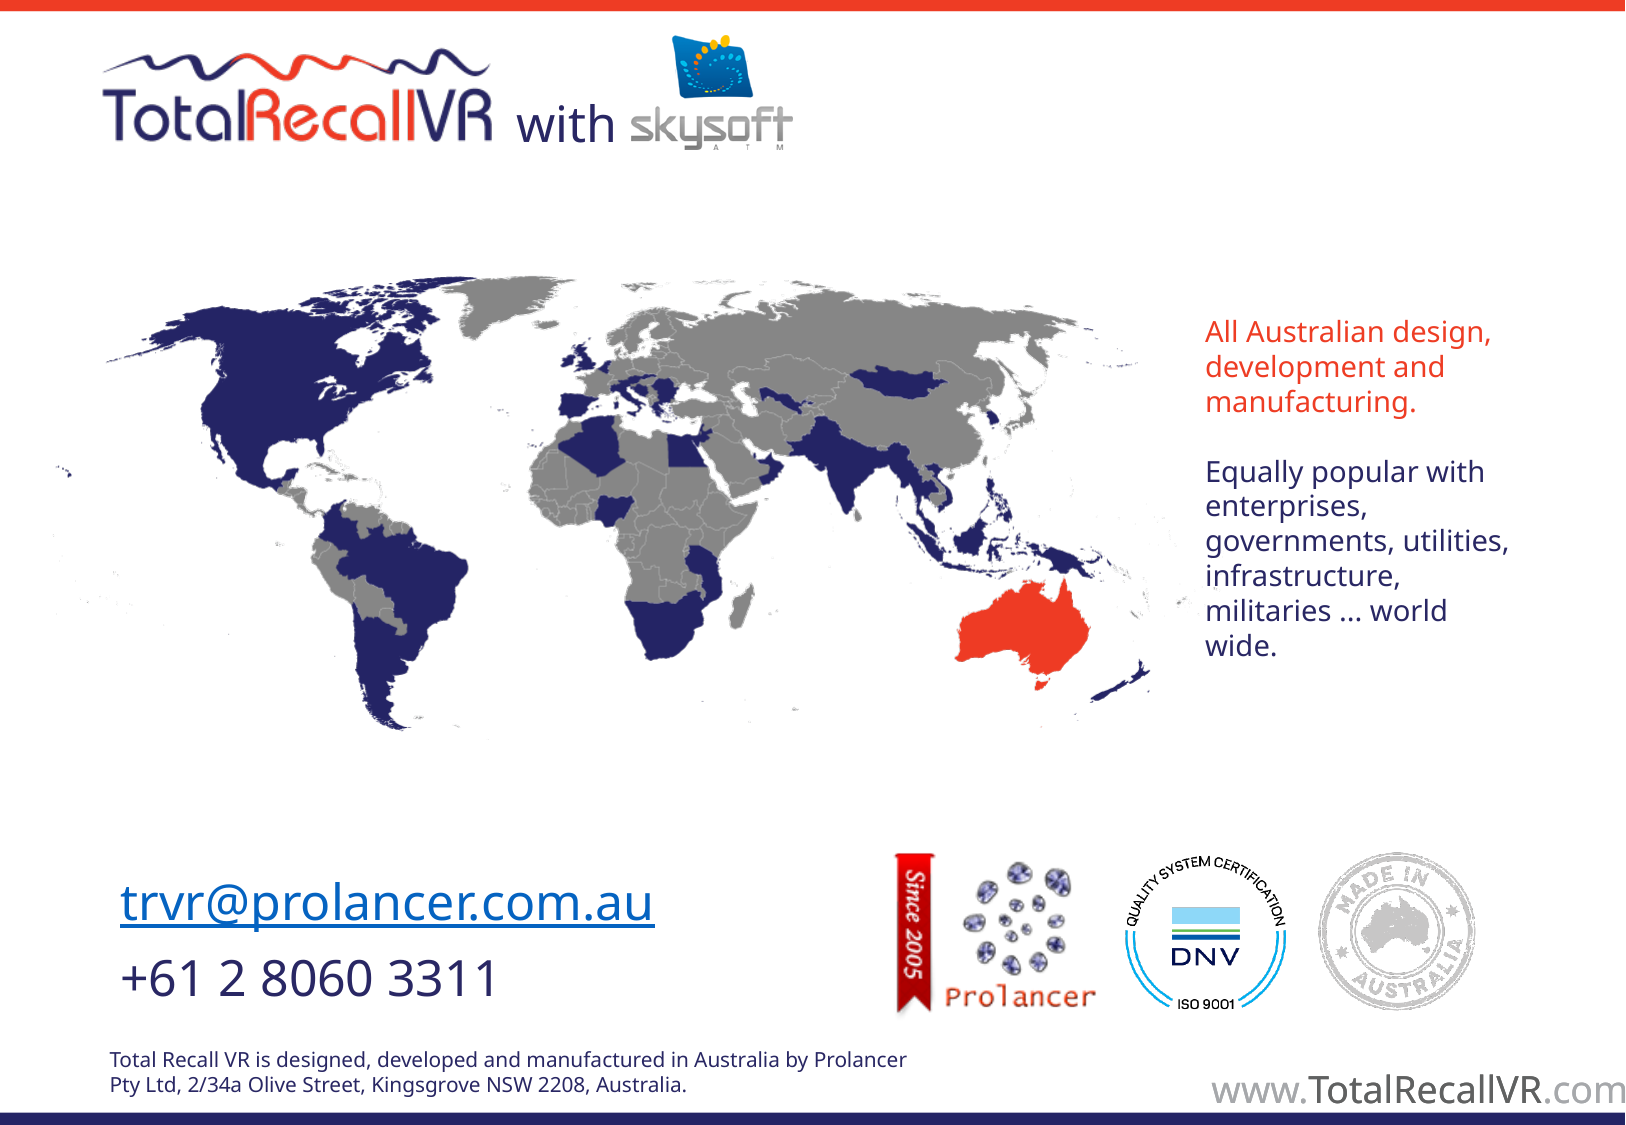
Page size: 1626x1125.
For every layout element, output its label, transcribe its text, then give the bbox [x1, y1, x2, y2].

text_box All Australian design, development and manufacturing. Equally popular with enterprises, governments, utilities, infrastructure, militaries ... world wide. [1236, 305, 1525, 670]
picture [49, 211, 1236, 752]
picture [71, 34, 525, 162]
text_box Total Recall VR is designed, developed and manufactured in Australia by Prolancer Pty Ltd, 2/34a Olive Street, Kingsgrove NSW 2208, Australia. [94, 1038, 928, 1104]
picture [631, 34, 793, 150]
text_box trvr@prolancer.com.au +61 2 8060 3311 [105, 863, 788, 999]
picture [879, 835, 1299, 1036]
text_box with [525, 85, 633, 160]
picture [1316, 850, 1477, 1012]
